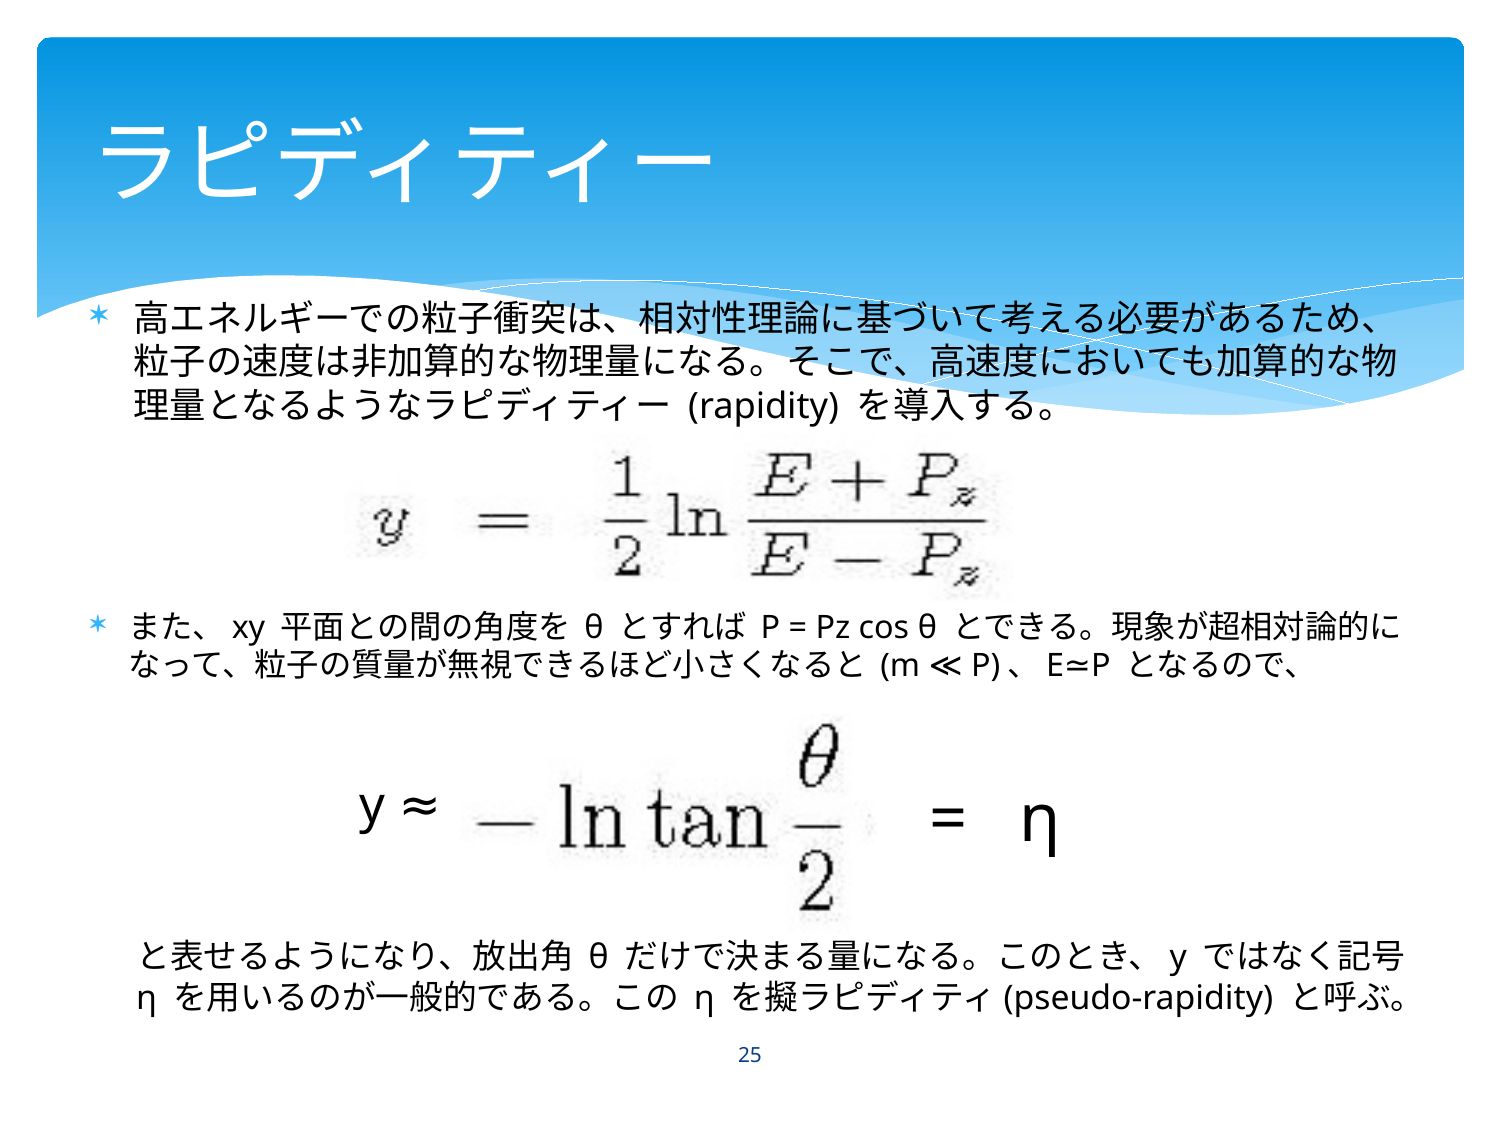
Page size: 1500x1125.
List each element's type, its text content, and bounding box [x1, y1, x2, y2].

title ラピディティー [75, 55, 1425, 261]
slide_number 25 [654, 1025, 846, 1086]
text_box = η [914, 767, 1094, 876]
picture [460, 714, 877, 933]
list 高エネルギーでの粒子衝突は、相対性理論に基づいて考える必要があるため、粒子の速度は非加算的な物理量になる。そこで、高速度においても加算的な物理量となるようなラピディティー (rapidity) を導入する。 [75, 287, 1425, 435]
picture [344, 433, 1032, 616]
text_box y ≈ [344, 763, 454, 872]
text_box と表せるようになり、放出角 θ だけで決まる量になる。このとき、y ではなく記号 η を用いるのが一般的である。この η を擬ラピディティ(pseudo-rapidity) と呼ぶ。 [121, 927, 1425, 1034]
text_box また、xy 平面との間の角度を θ とすれば P = Pz cos θ とできる。現象が超相対論的になって、粒子の質量が無視できるほど小さくなると (m ≪ P)、E≃P となるので、 [74, 598, 1425, 715]
